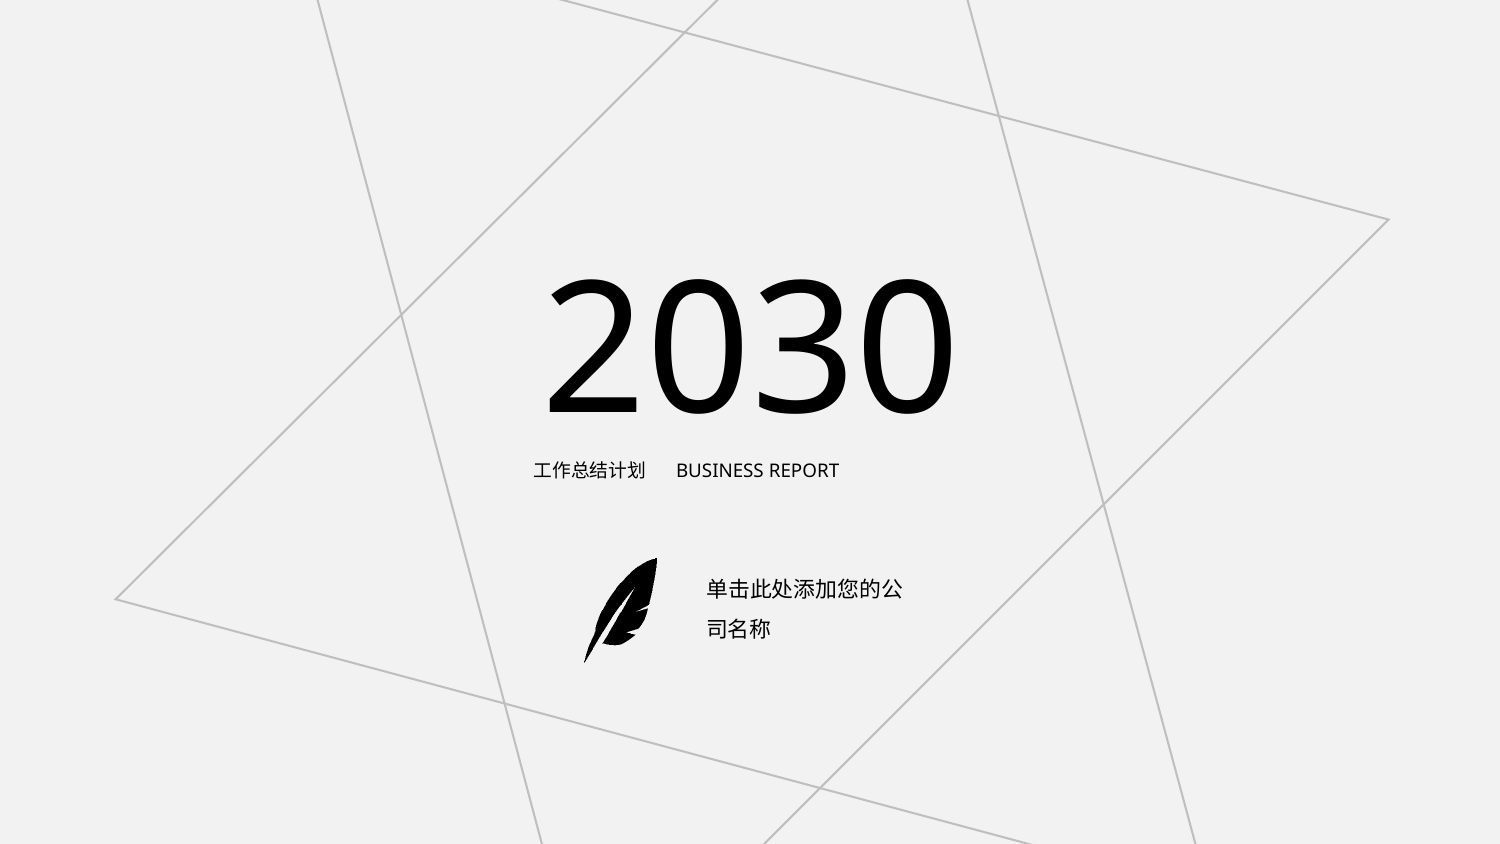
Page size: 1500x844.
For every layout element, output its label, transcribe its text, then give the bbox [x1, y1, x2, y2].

text_box [821, 505, 1197, 844]
text_box [113, 315, 503, 705]
text_box [684, 0, 1000, 114]
picture [584, 558, 657, 663]
text_box 单击此处添加您的公司名称 [691, 555, 919, 649]
text_box [316, 0, 1391, 844]
text_box 工作总结计划 BUSINESS REPORT [518, 450, 983, 489]
text_box 2030 [526, 221, 1035, 457]
